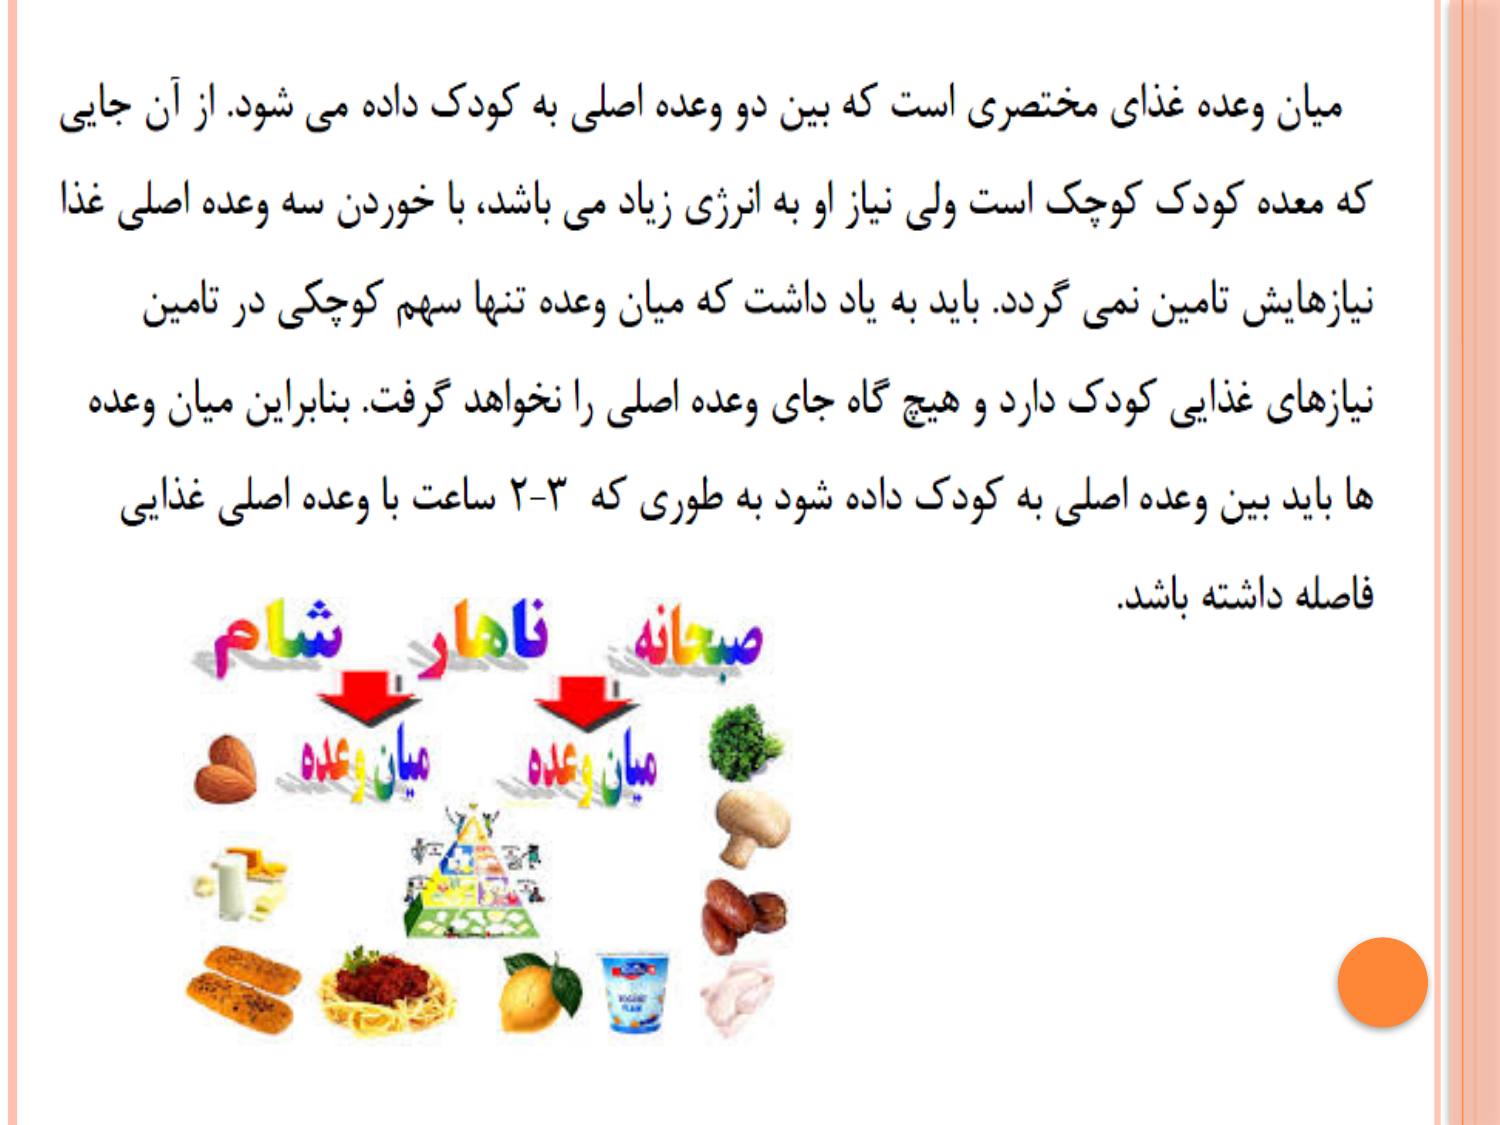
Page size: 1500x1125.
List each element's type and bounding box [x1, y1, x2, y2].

list [39, 65, 1433, 646]
picture [182, 597, 798, 1060]
